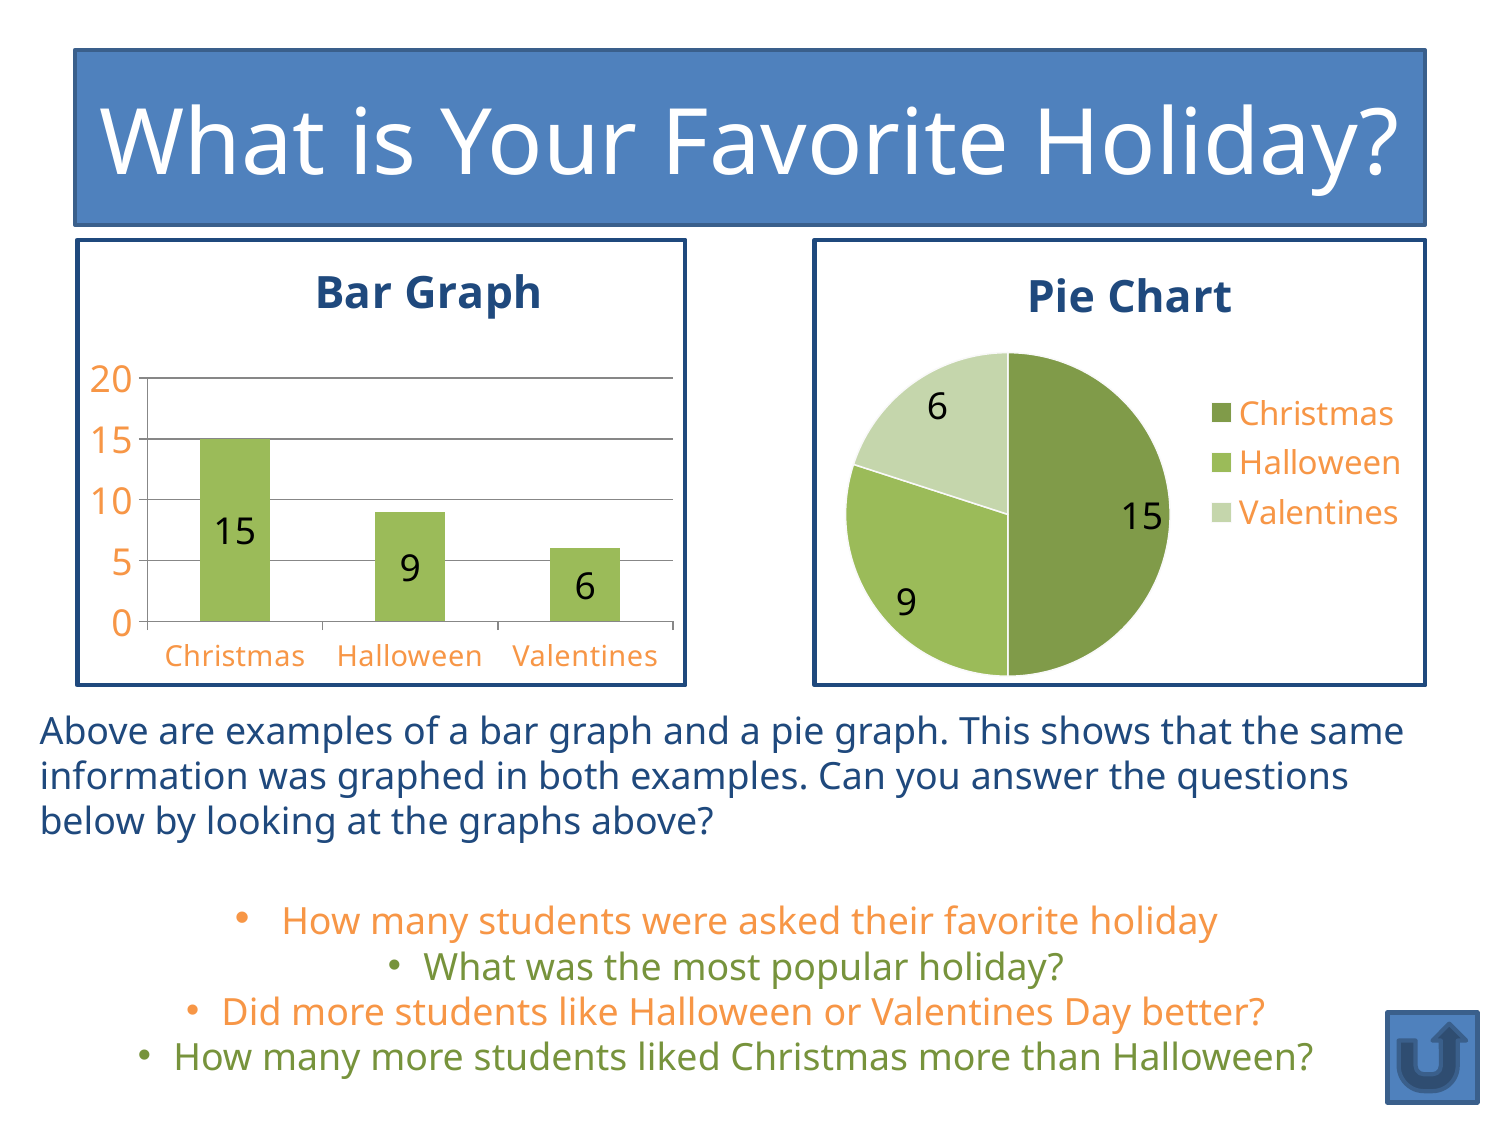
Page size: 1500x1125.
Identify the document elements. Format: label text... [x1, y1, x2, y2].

text_box Above are examples of a bar graph and a pie graph. This shows that the same information was graphed in both examples. Can you answer the questions below by looking at the graphs above? How many students were asked their favorite holiday What was the most popular holiday? Did more students like Halloween or Valentines Day better? How many more students liked Christmas more than Halloween? [24, 699, 1450, 1125]
chart [74, 237, 688, 688]
chart [812, 237, 1428, 688]
title What is Your Favorite Holiday? [73, 48, 1427, 227]
text_box [1385, 1010, 1480, 1105]
